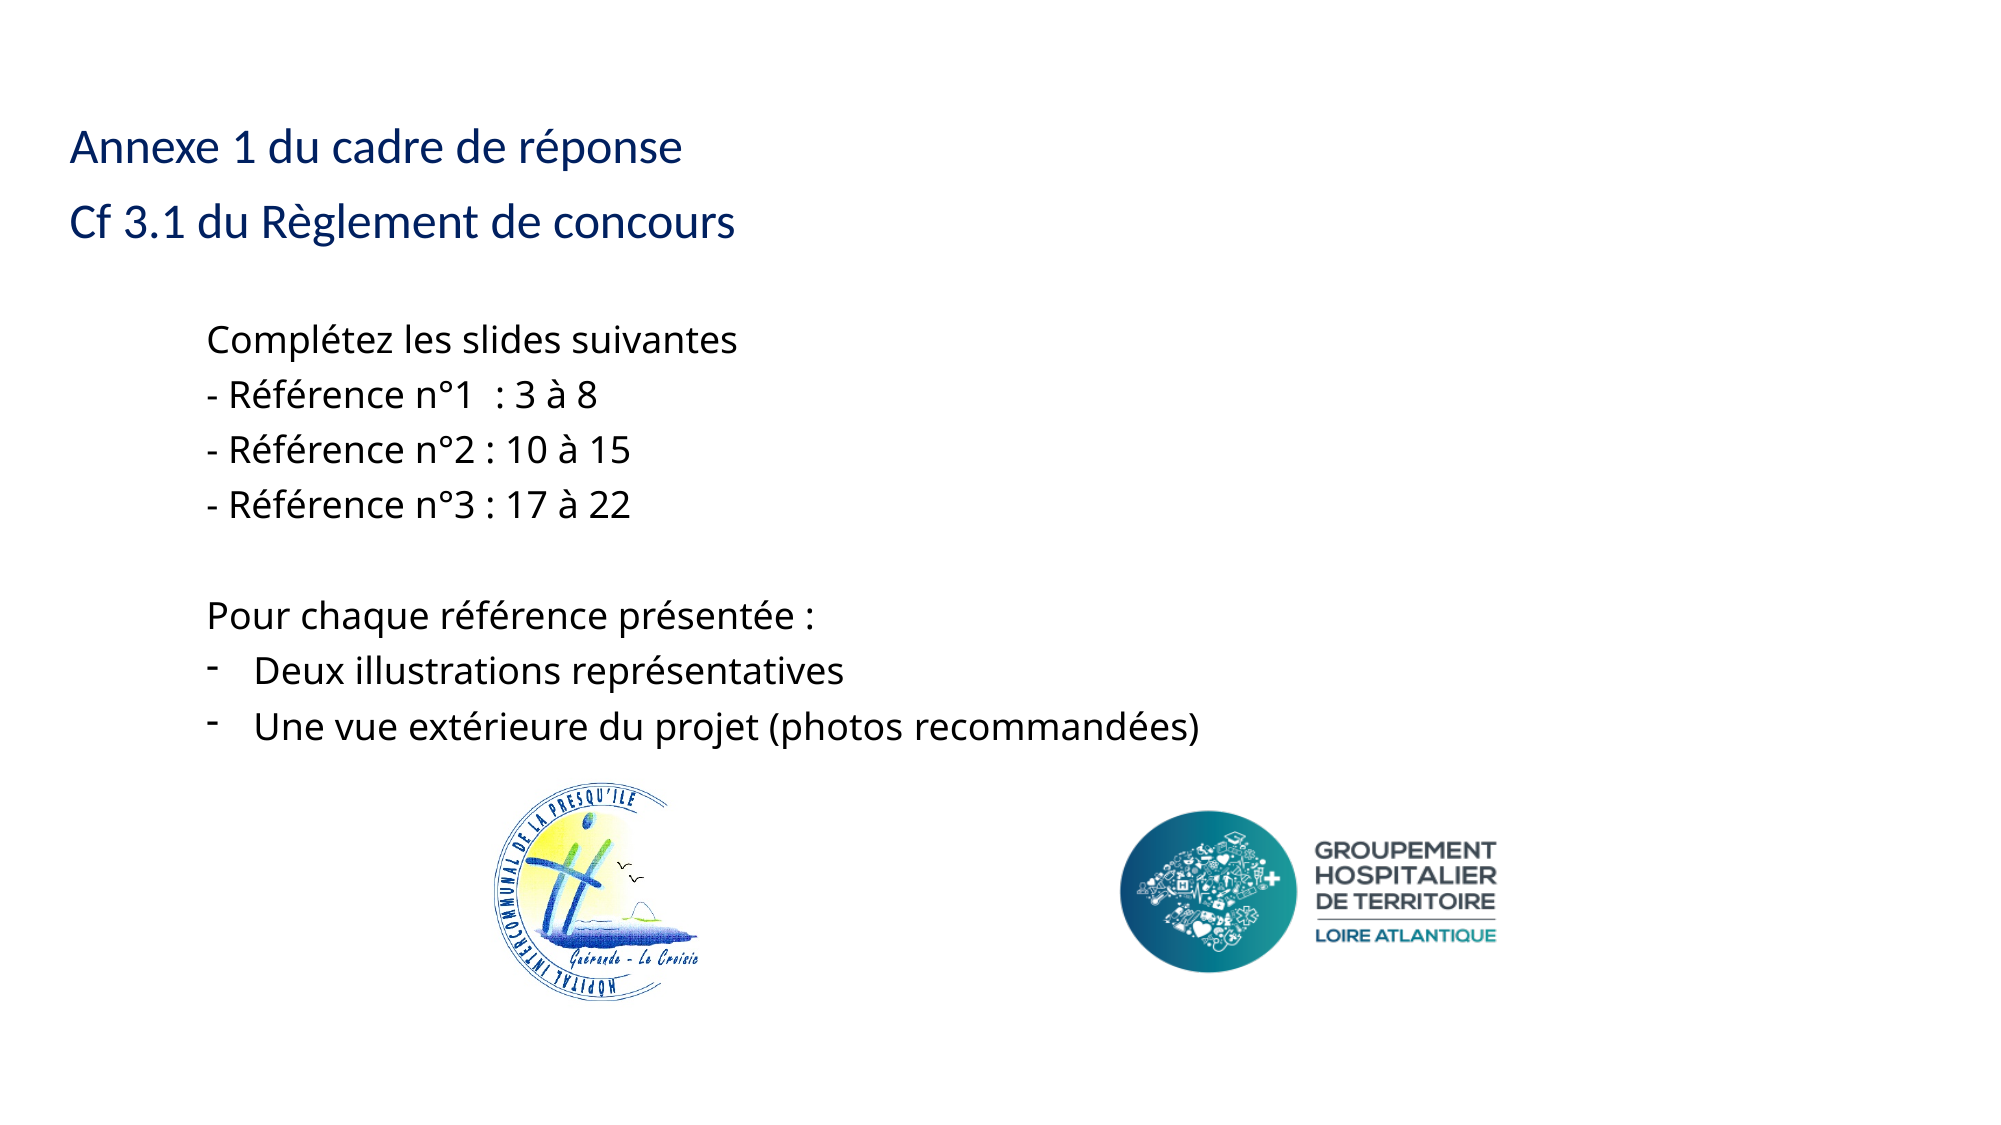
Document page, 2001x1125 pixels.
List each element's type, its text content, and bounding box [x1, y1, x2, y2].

text_box Complétez les slides suivantes - Référence n°1 : 3 à 8 - Référence n°2 : 10 à 15 - Référence n°3 : 17 à 22 Pour chaque référence présentée : Deux illustrations représentatives Une vue extérieure du projet (photos recommandées) [88, 311, 1541, 756]
picture [458, 766, 734, 1013]
picture [1076, 770, 1541, 1013]
subtitle Annexe 1 du cadre de réponse Cf 3.1 du Règlement de concours [54, 112, 1555, 385]
